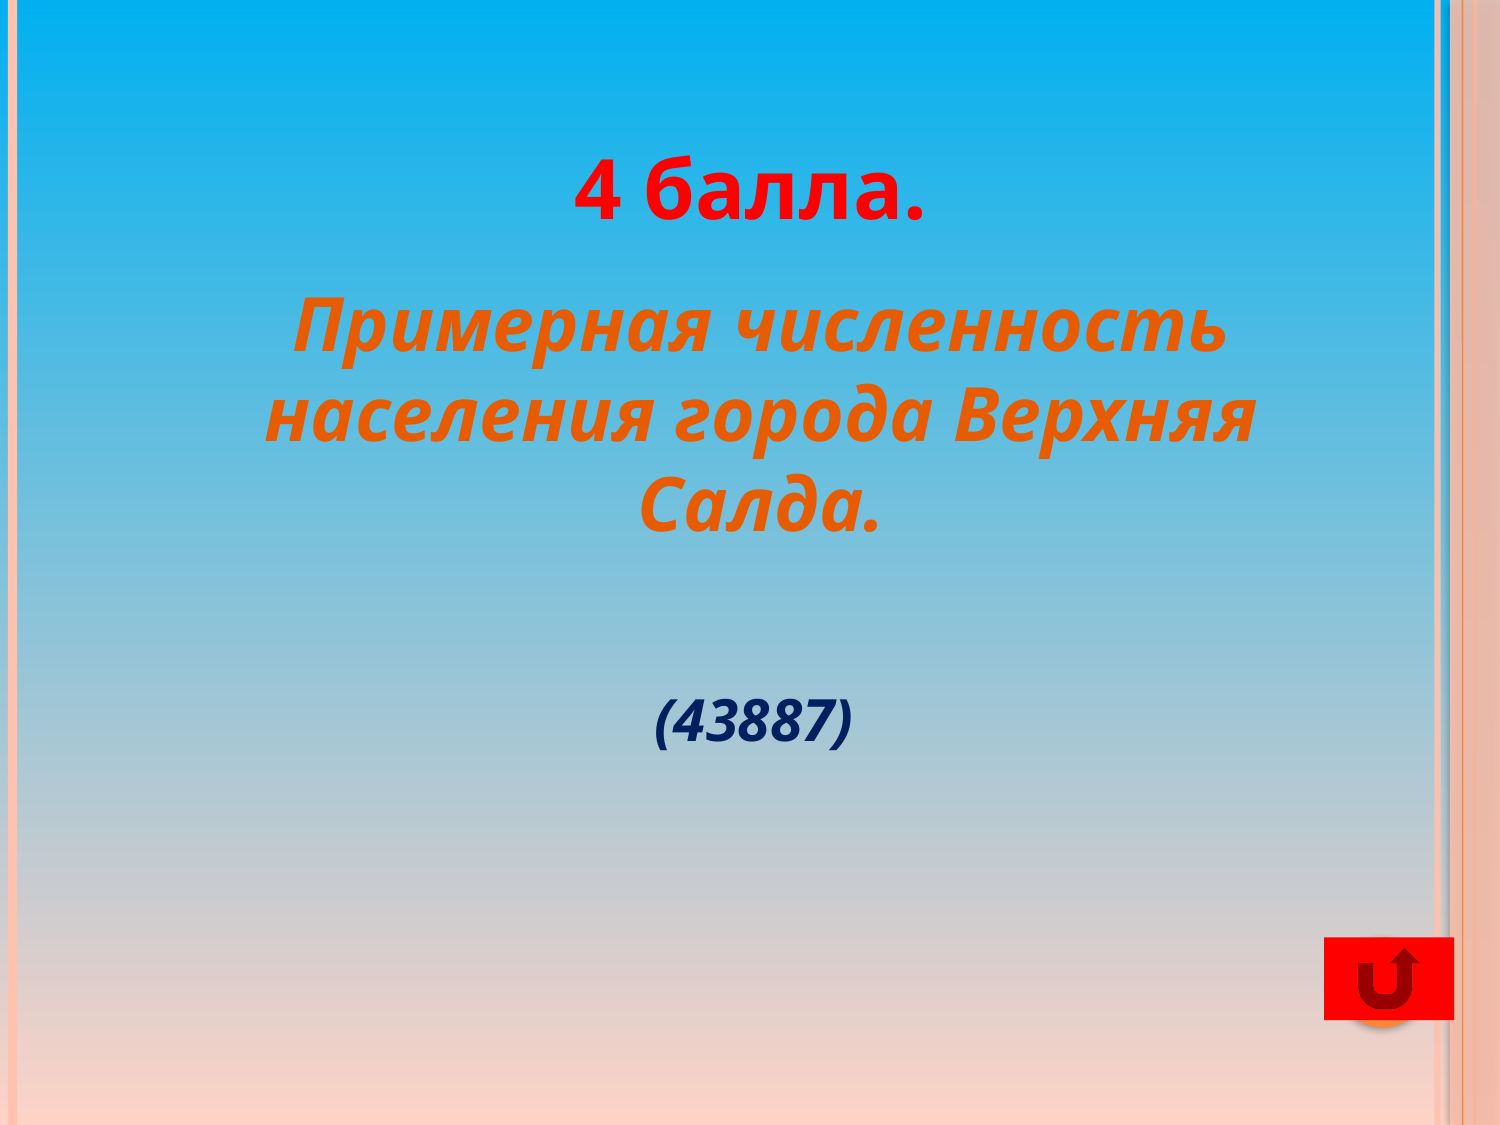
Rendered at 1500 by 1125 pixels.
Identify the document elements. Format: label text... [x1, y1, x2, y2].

text_box (43887) [93, 486, 1430, 761]
text_box [1324, 937, 1455, 1021]
text_box 4 балла. Примерная численность населения города Верхняя Салда. [140, 128, 1383, 486]
